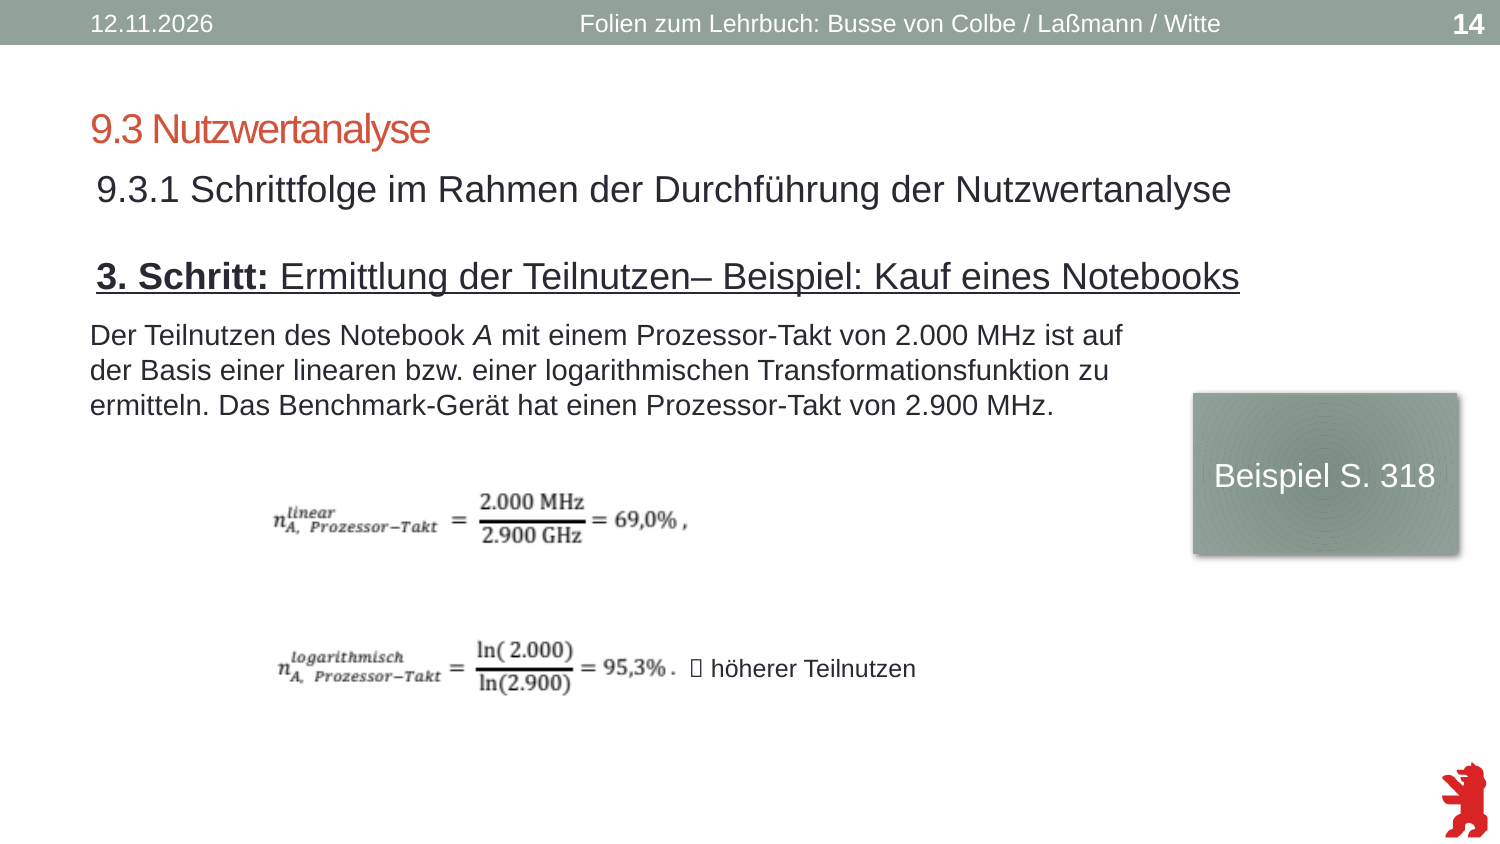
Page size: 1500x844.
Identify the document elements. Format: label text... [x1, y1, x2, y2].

footer Folien zum Lehrbuch: Busse von Colbe / Laßmann / Witte [562, 2, 1238, 43]
picture [0, 448, 1018, 785]
picture [1434, 760, 1500, 844]
text_box Beispiel S. 318 [1193, 393, 1457, 554]
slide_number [75, 2, 550, 43]
slide_number 14 [1325, 2, 1500, 43]
title 9.3 Nutzwertanalyse [75, 65, 1500, 188]
text_box 9.3.1 Schrittfolge im Rahmen der Durchführung der Nutzwertanalyse [81, 157, 1248, 217]
text_box Der Teilnutzen des Notebook A mit einem Prozessor-Takt von 2.000 MHz ist auf der Basis einer linearen bzw. einer logarithmischen Transformationsfunktion zu ermitteln. Das Benchmark-Gerät hat einen Prozessor-Takt von 2.900 MHz. [74, 309, 1188, 464]
text_box 3. Schritt: Ermittlung der Teilnutzen– Beispiel: Kauf eines Notebooks [81, 244, 1255, 305]
